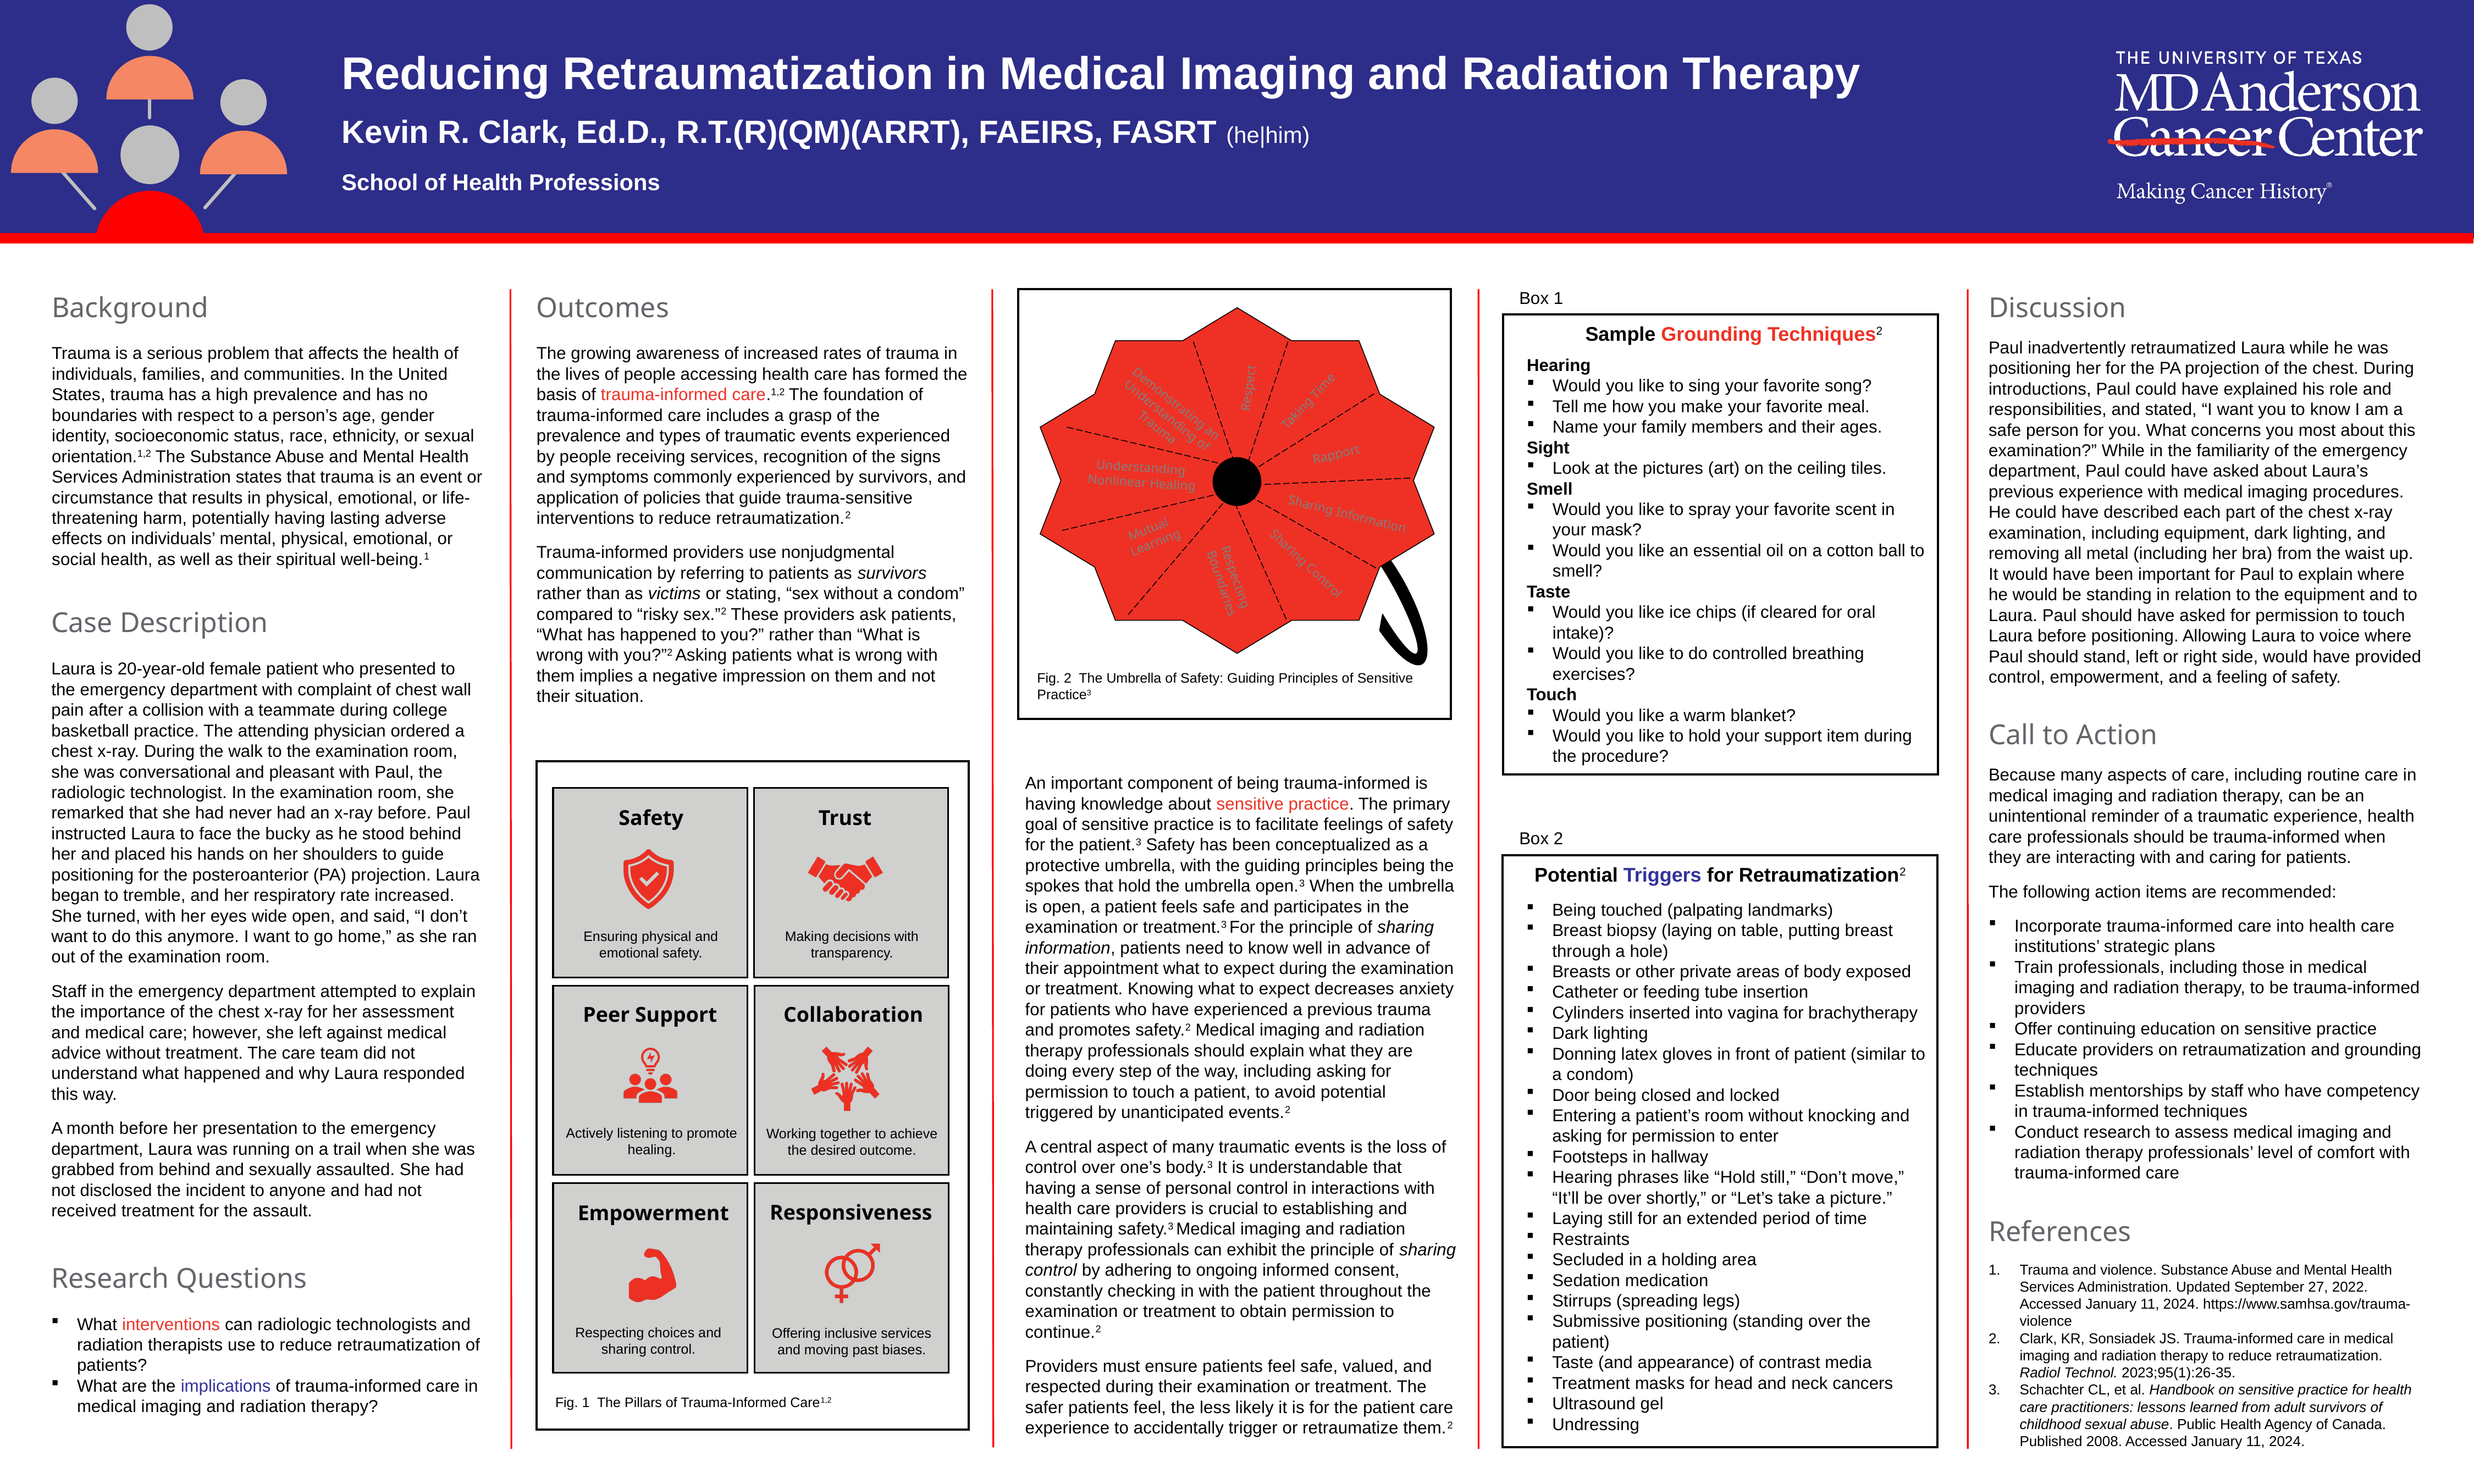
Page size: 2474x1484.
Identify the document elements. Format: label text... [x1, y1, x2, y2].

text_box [1128, 535, 1235, 615]
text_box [1193, 341, 1244, 490]
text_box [1067, 427, 1190, 470]
list Kevin R. Clark, Ed.D., R.T.(R)(QM)(ARRT), FAEIRS, FASRT (he|him) [341, 110, 2045, 156]
picture [804, 837, 887, 921]
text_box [3, 286, 2423, 1460]
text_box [1289, 498, 1377, 568]
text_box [1062, 488, 1244, 531]
picture [618, 1242, 684, 1308]
picture [615, 1040, 686, 1111]
list Reducing Retraumatization in Medical Imaging and Radiation Therapy [341, 40, 2045, 98]
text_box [813, 1234, 889, 1308]
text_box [1247, 478, 1411, 485]
picture [2108, 51, 2423, 204]
picture [613, 843, 684, 914]
picture [809, 1043, 881, 1114]
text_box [1229, 490, 1286, 620]
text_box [1291, 394, 1374, 477]
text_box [1245, 341, 1288, 477]
list School of Health Professions [341, 167, 2045, 201]
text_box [536, 761, 969, 1430]
